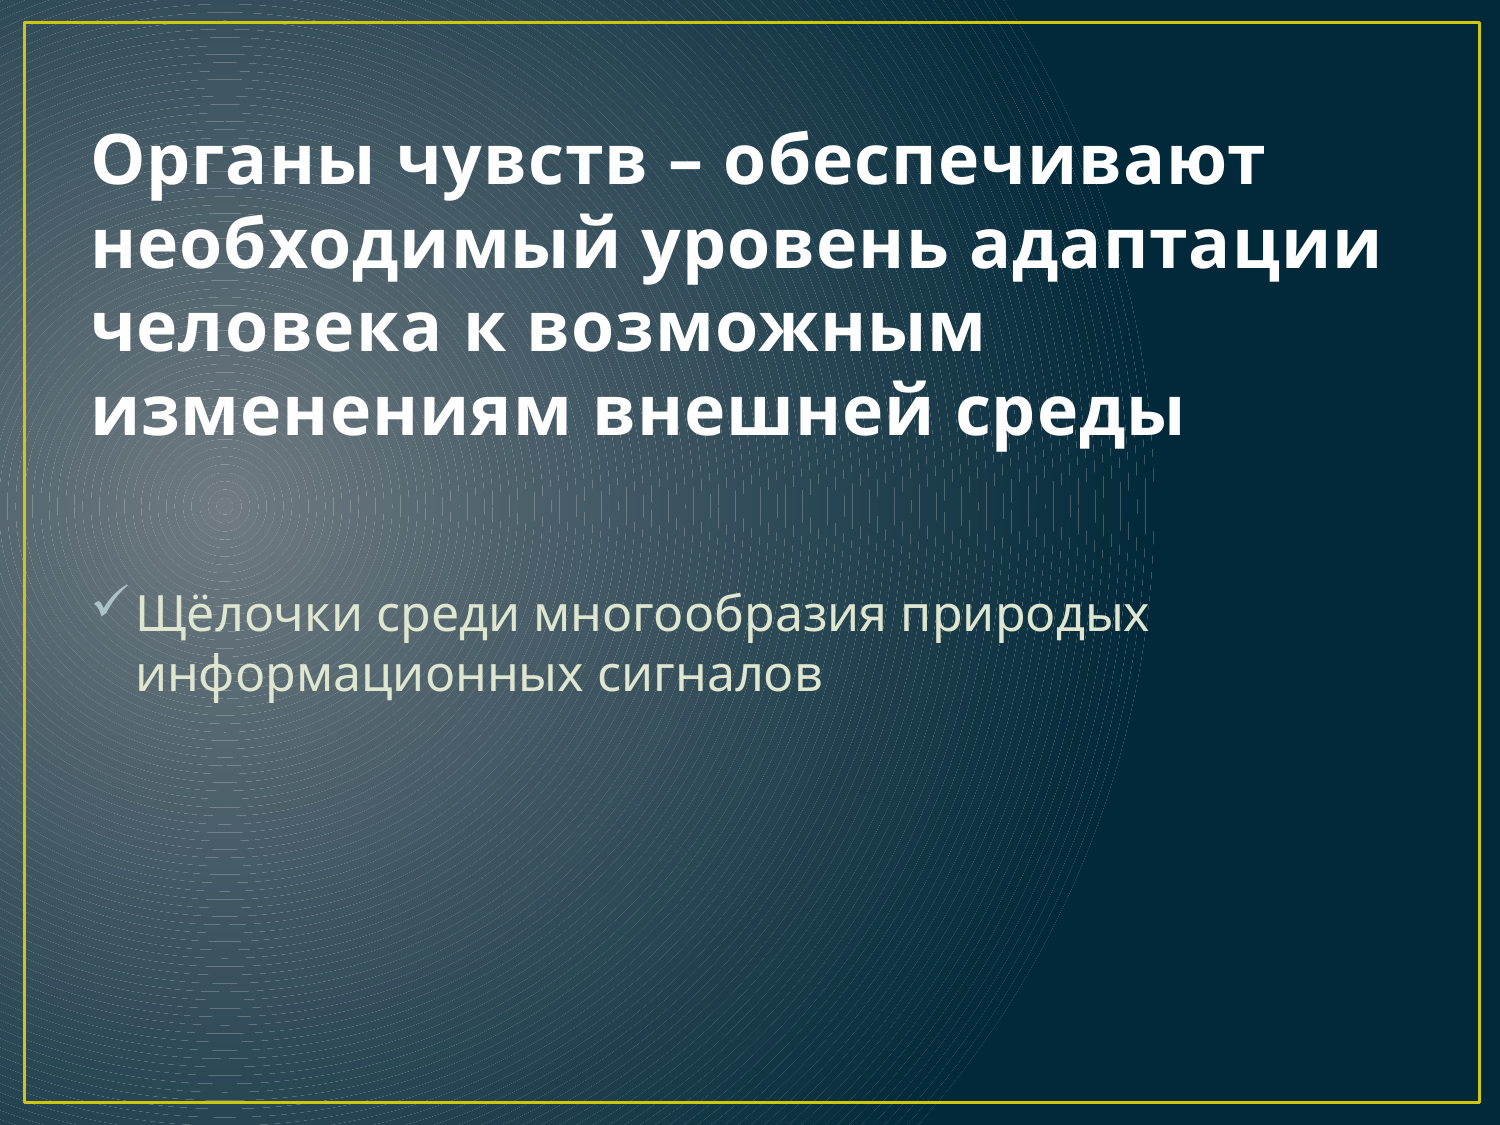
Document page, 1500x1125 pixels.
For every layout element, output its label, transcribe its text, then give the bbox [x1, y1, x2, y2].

list Щёлочки среди многообразия природых информационных сигналов [75, 574, 1425, 1005]
title Органы чувств – обеспечивают необходимый уровень адаптации человека к возможным изменениям внешней среды [75, 45, 1425, 457]
